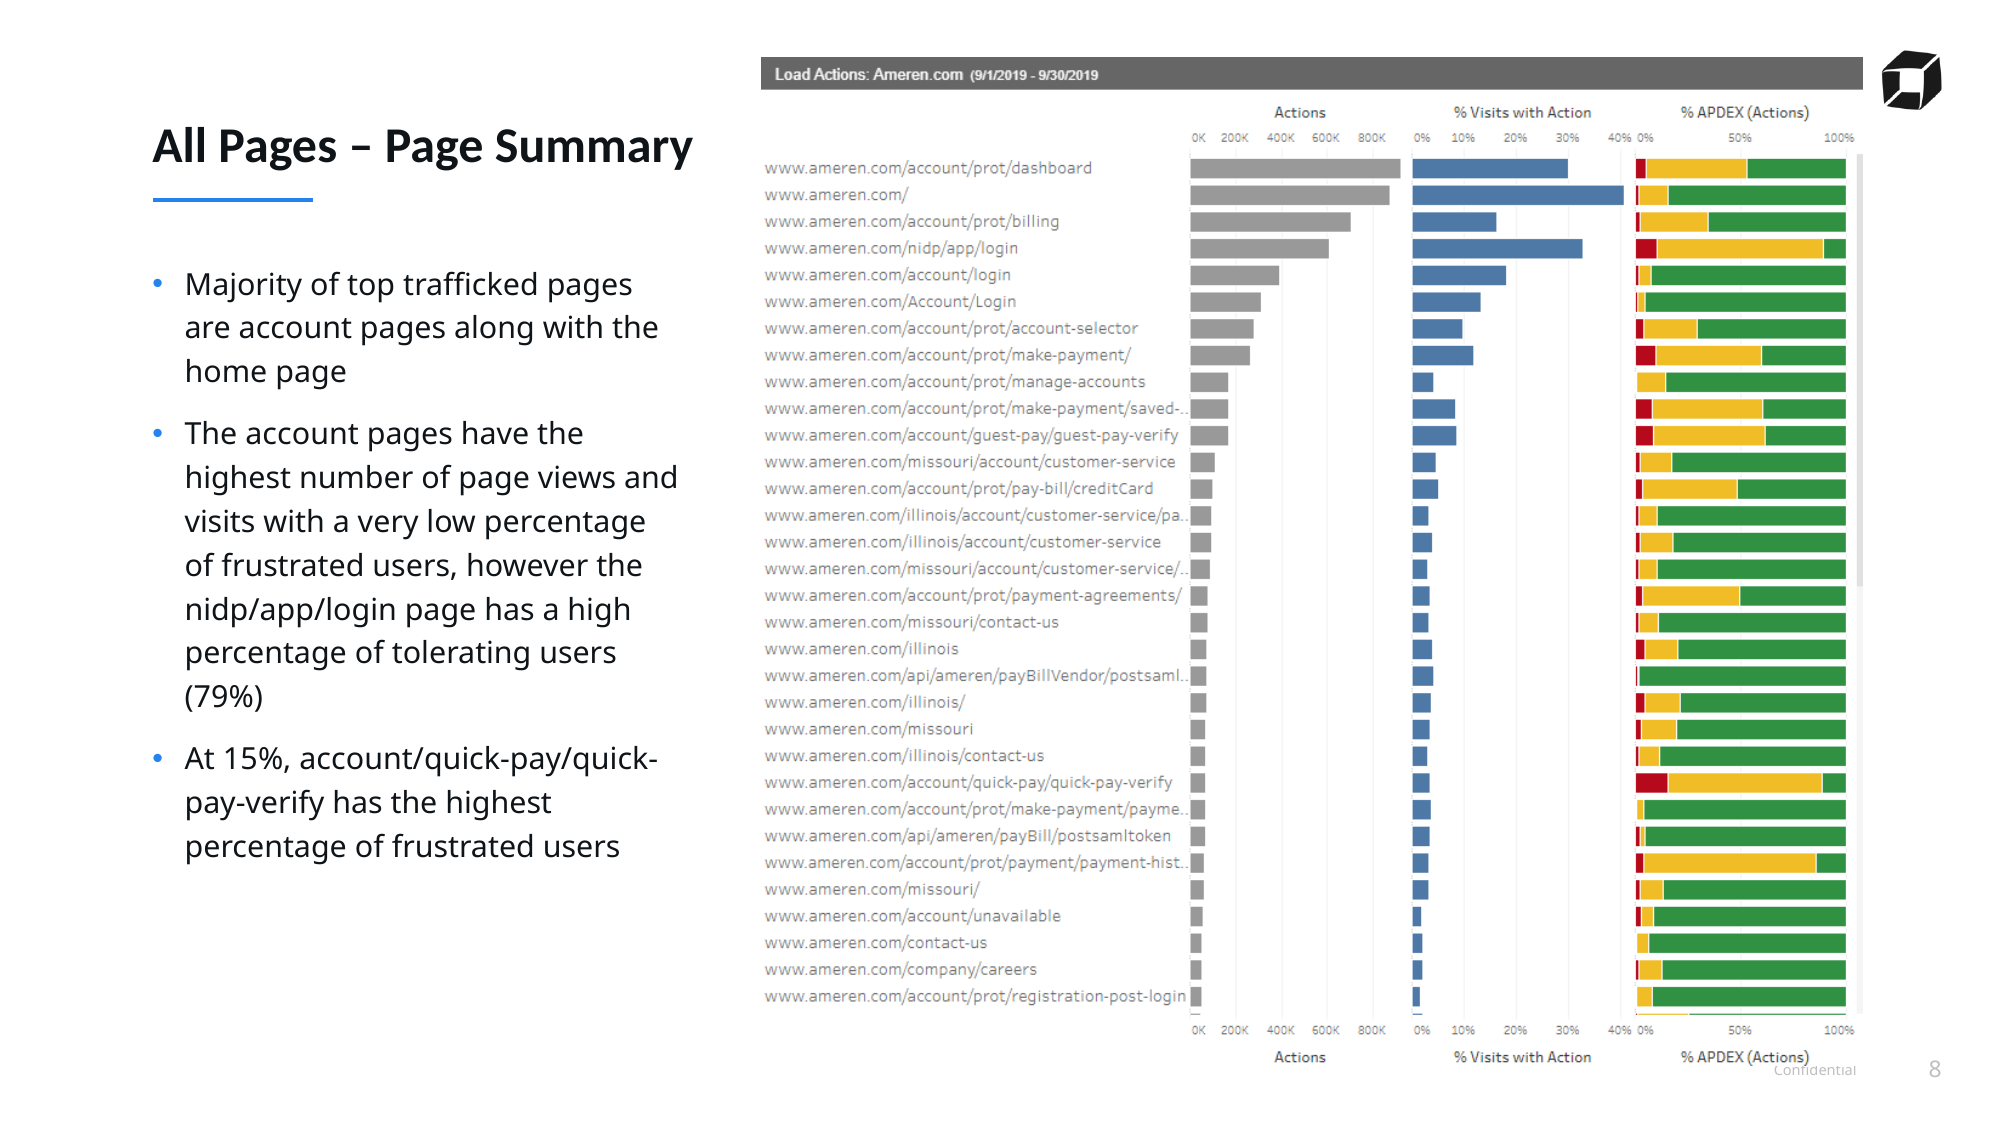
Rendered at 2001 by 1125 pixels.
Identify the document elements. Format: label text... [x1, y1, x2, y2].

title All Pages – Page Summary [137, 59, 761, 181]
list Majority of top trafficked pages are account pages along with the home page The account pages have the highest number of page views and visits with a very low percentage of frustrated users, however the nidp/app/login page has a high percentage of tolerating users (79%) At 15%, account/quick-pay/quick-pay-verify has the highest percentage of frustrated users [137, 249, 696, 873]
picture [1881, 50, 1942, 110]
picture [761, 57, 1863, 1066]
